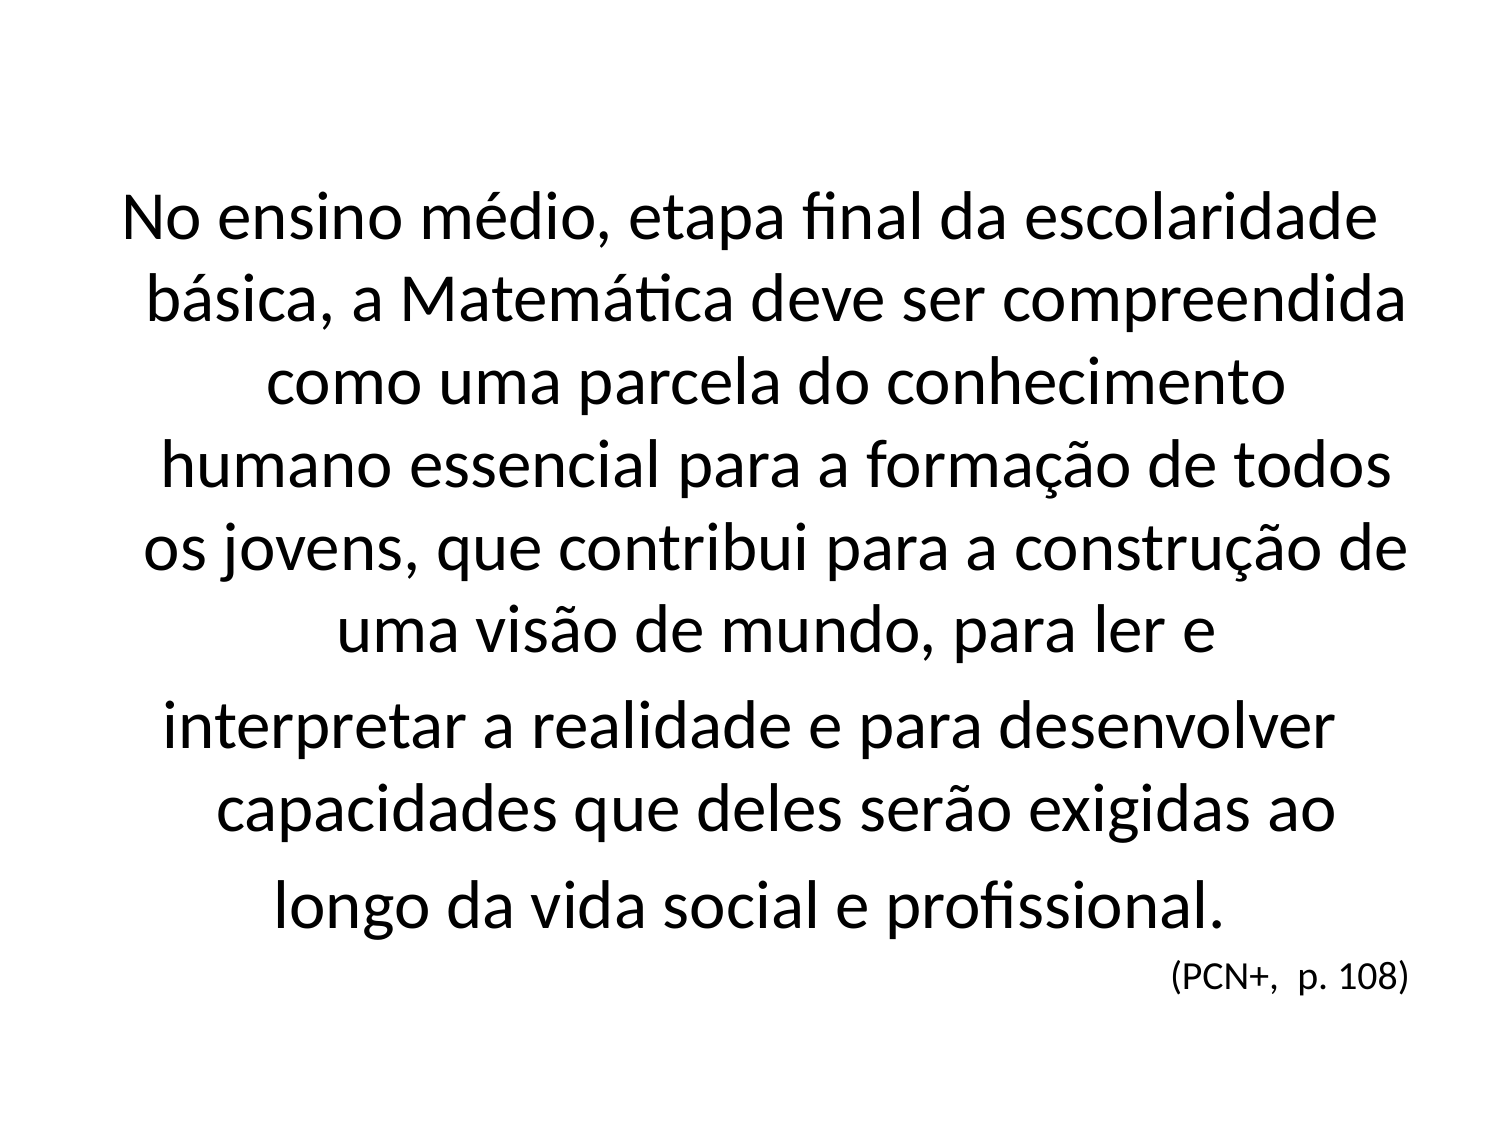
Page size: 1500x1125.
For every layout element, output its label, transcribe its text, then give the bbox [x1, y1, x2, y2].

list No ensino médio, etapa final da escolaridade básica, a Matemática deve ser compreendida como uma parcela do conhecimento humano essencial para a formação de todos os jovens, que contribui para a construção de uma visão de mundo, para ler e interpretar a realidade e para desenvolver capacidades que deles serão exigidas ao longo da vida social e profissional. (PCN+, p. 108) [75, 66, 1425, 1071]
